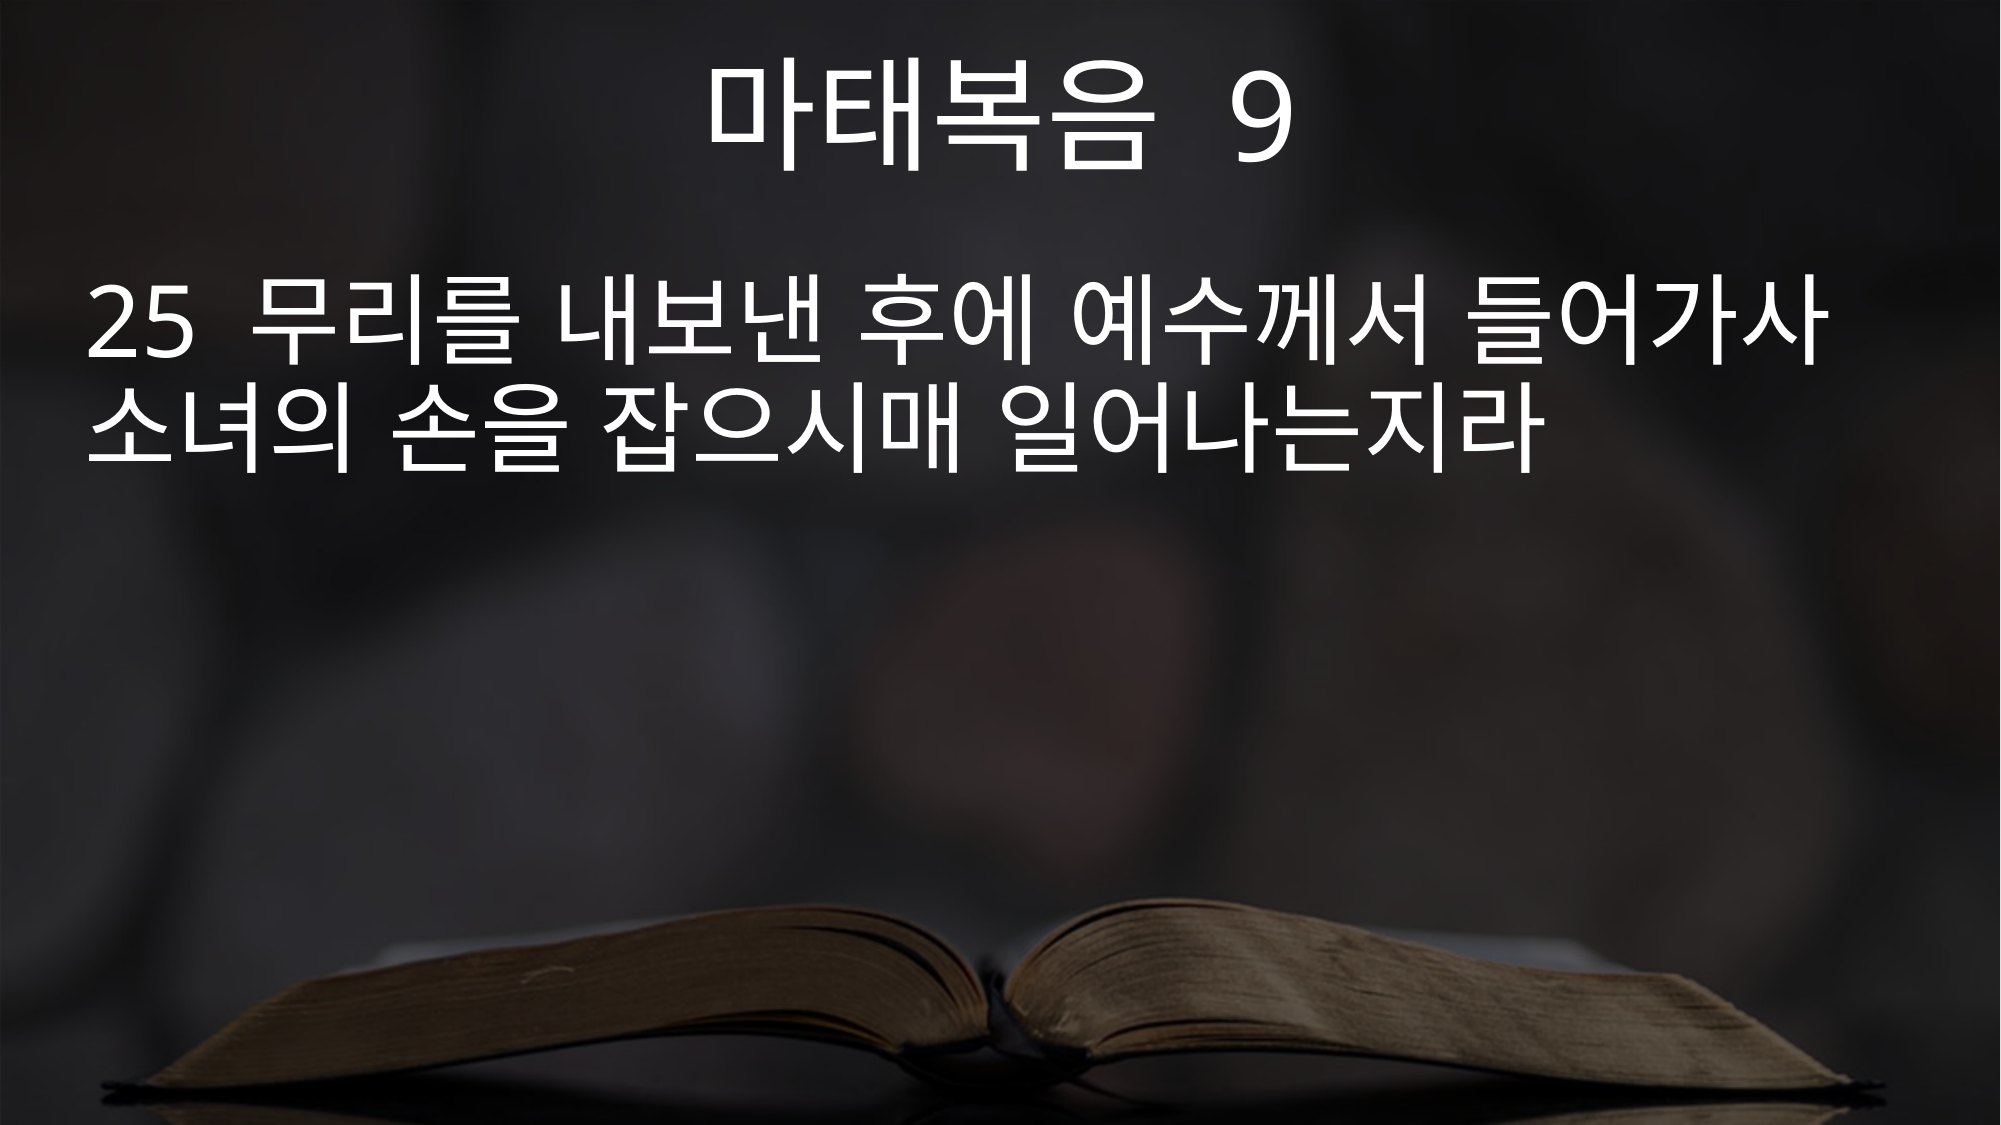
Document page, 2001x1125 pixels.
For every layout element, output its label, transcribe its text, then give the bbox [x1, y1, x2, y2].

list 25 무리를 내보낸 후에 예수께서 들어가사 소녀의 손을 잡으시매 일어나는지라 [69, 263, 1953, 423]
picture [0, 0, 2001, 1125]
footer 마태복음 9 [0, 32, 2000, 192]
